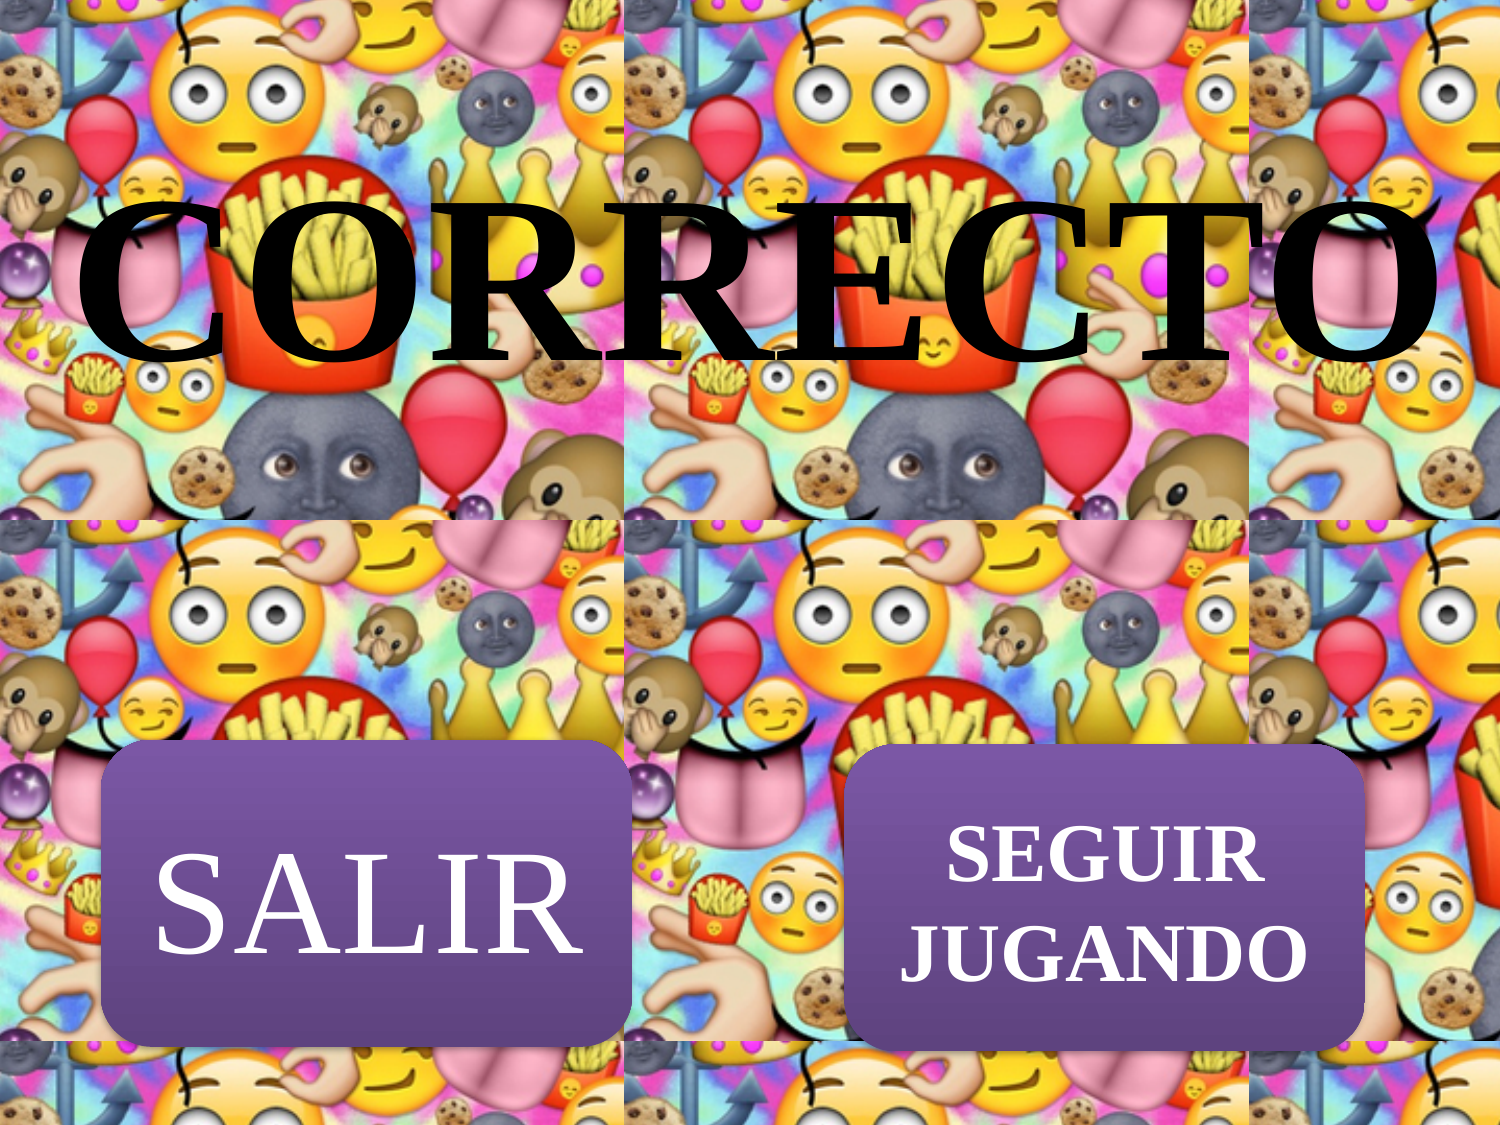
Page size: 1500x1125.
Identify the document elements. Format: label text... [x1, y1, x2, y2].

text_box SEGUIR JUGANDO [844, 744, 1365, 1052]
text_box CORRECTO [54, 113, 1496, 416]
text_box SALIR [100, 739, 633, 1047]
picture [0, 0, 1500, 1125]
